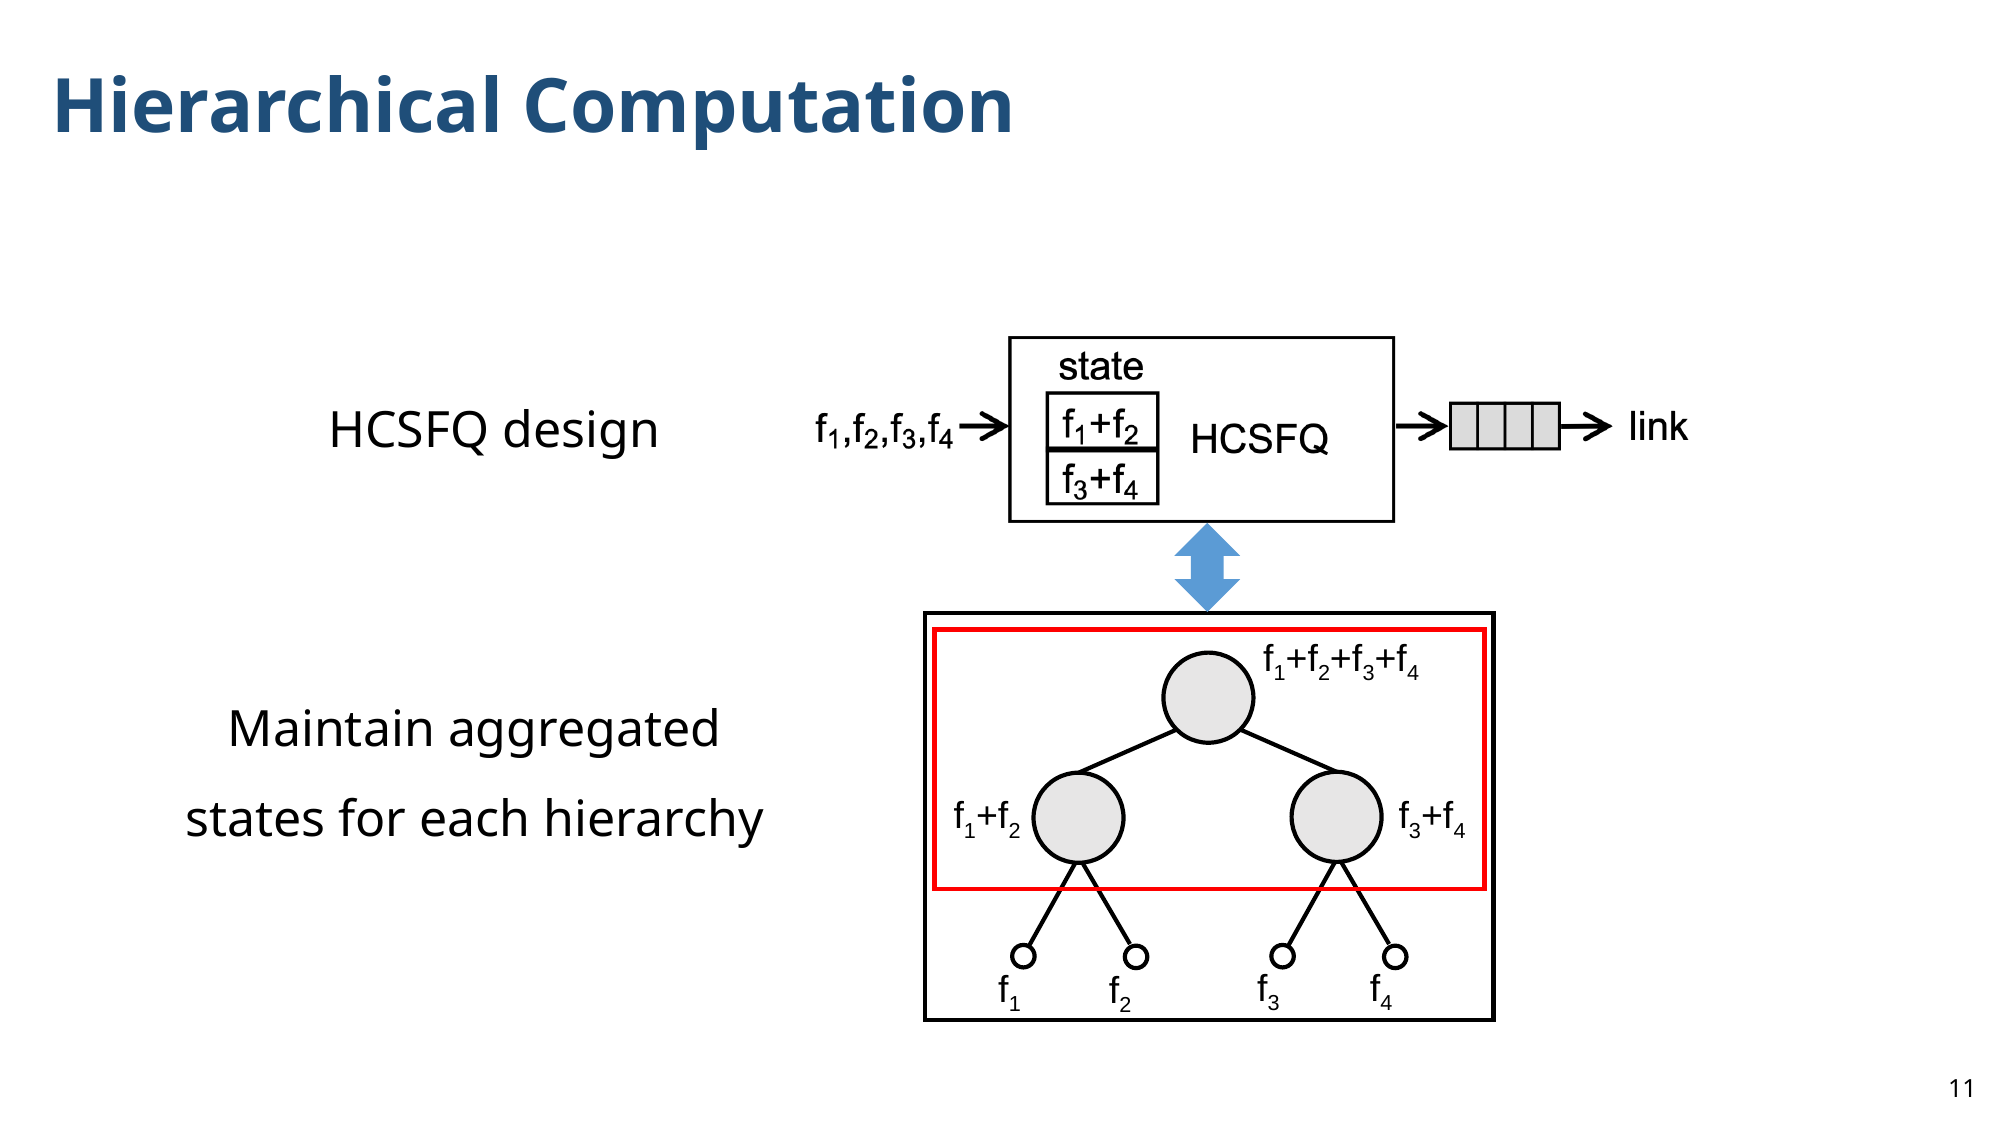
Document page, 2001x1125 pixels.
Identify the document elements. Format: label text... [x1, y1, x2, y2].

text_box Hierarchical Computation [35, 0, 1878, 218]
text_box HCSFQ design [301, 303, 687, 521]
text_box Maintain aggregated states for each hierarchy [147, 648, 802, 866]
picture [796, 309, 1698, 541]
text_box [925, 613, 1494, 1021]
slide_number 10 [1541, 1059, 1992, 1120]
text_box [1171, 541, 1243, 613]
